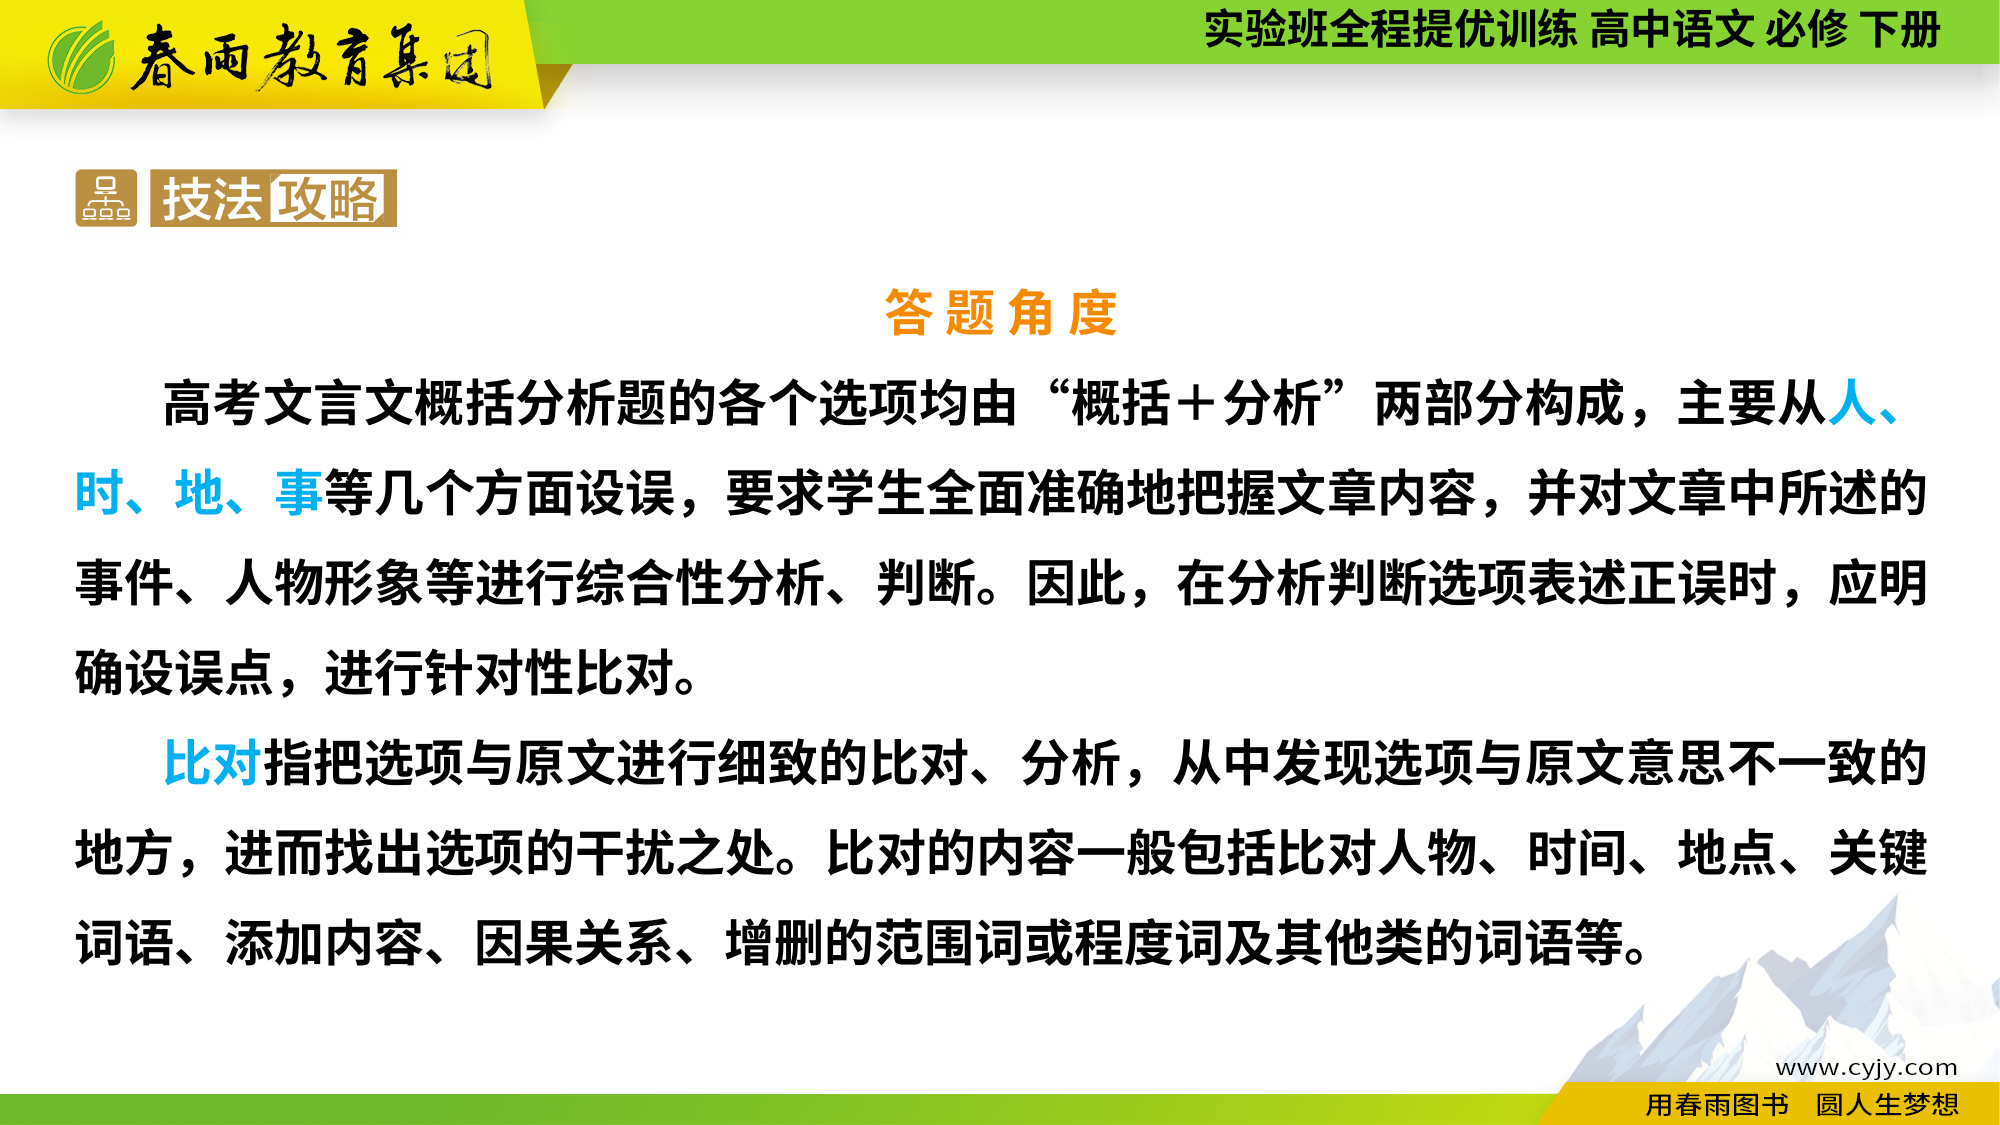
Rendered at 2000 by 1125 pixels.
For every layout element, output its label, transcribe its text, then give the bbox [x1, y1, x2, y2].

list 答 题 角 度 高考文言文概括分析题的各个选项均由“概括＋分析”两部分构成，主要从人、时、地、事等几个方面设误，要求学生全面准确地把握文章内容，并对文章中所述的事件、人物形象等进行综合性分析、判断。因此，在分析判断选项表述正误时，应明确设误点，进行针对性比对。 比对指把选项与原文进行细致的比对、分析，从中发现选项与原文意思不一致的地方，进而找出选项的干扰之处。比对的内容一般包括比对人物、时间、地点、关键词语、添加内容、因果关系、增删的范围词或程度词及其他类的词语等。 [59, 243, 1944, 975]
picture [0, 0, 2000, 1125]
